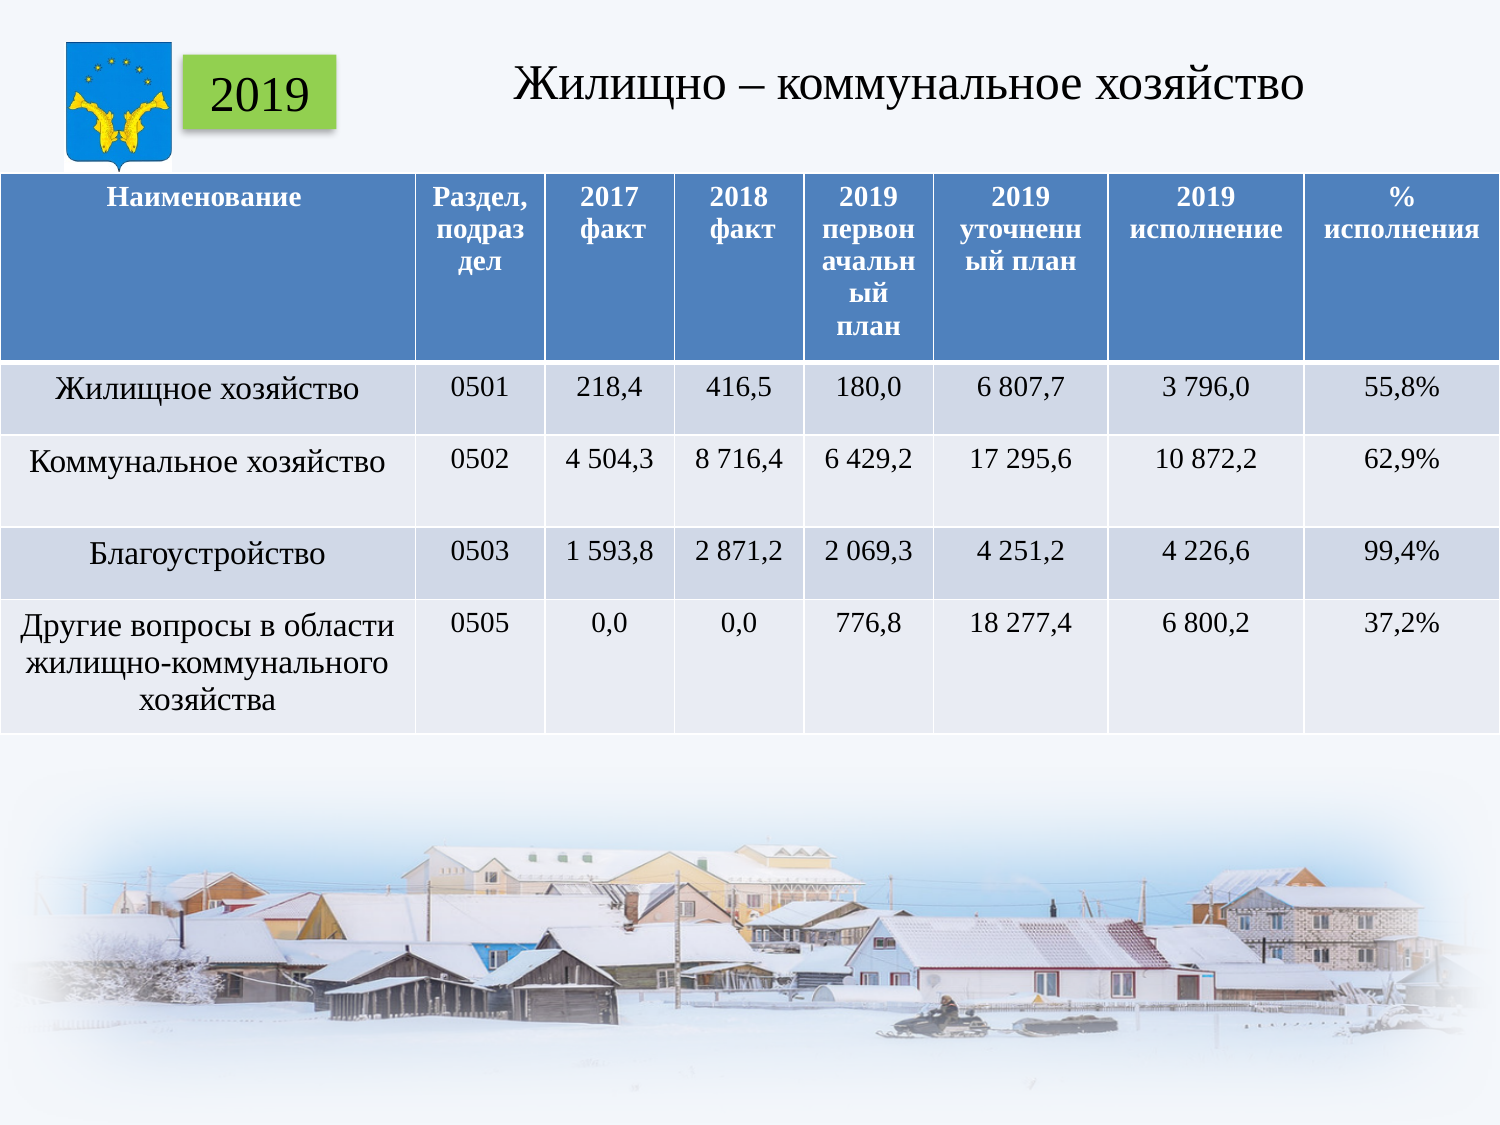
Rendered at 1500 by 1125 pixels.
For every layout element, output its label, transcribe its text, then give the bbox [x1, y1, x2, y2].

table_cell 180,0 [805, 365, 933, 434]
table_cell 6 800,2 [1109, 600, 1303, 733]
table_header 2019 уточненный план [934, 174, 1107, 360]
picture [0, 763, 1500, 1125]
table_header 2019 исполнение [1109, 174, 1303, 360]
table_cell 0503 [416, 528, 544, 599]
table_cell 18 277,4 [934, 600, 1107, 733]
table_cell 1 593,8 [546, 528, 674, 599]
table_cell 0,0 [546, 600, 674, 733]
table_cell 218,4 [546, 365, 674, 434]
table_cell 3 796,0 [1109, 365, 1303, 434]
table_cell 4 504,3 [546, 436, 674, 526]
table_header 2017 факт [546, 174, 674, 360]
table_cell 0505 [416, 600, 544, 733]
table_header % исполнения [1305, 174, 1499, 360]
picture [64, 42, 172, 173]
table_header 2018 факт [675, 174, 803, 360]
table_cell 4 251,2 [934, 528, 1107, 599]
table_cell 6 429,2 [805, 436, 933, 526]
table_cell Благоустройство [1, 528, 415, 599]
table_cell 4 226,6 [1109, 528, 1303, 599]
table_cell 55,8% [1305, 365, 1499, 434]
text_box 2019 [182, 54, 337, 130]
table_cell 62,9% [1305, 436, 1499, 526]
table_cell 0,0 [675, 600, 803, 733]
table_cell 8 716,4 [675, 436, 803, 526]
table_header 2019 первоначальный план [805, 174, 933, 360]
table_cell 416,5 [675, 365, 803, 434]
table_cell 6 807,7 [934, 365, 1107, 434]
table_cell 17 295,6 [934, 436, 1107, 526]
table_cell 2 069,3 [805, 528, 933, 599]
table_cell 0501 [416, 365, 544, 434]
table_cell 37,2% [1305, 600, 1499, 733]
table_cell 2 871,2 [675, 528, 803, 599]
table_cell Другие вопросы в области жилищно-коммунального хозяйства [1, 600, 415, 733]
table_header Наименование [1, 174, 415, 360]
table_cell Жилищное хозяйство [1, 365, 415, 434]
table_cell 0502 [416, 436, 544, 526]
table_cell 10 872,2 [1109, 436, 1303, 526]
table_cell 99,4% [1305, 528, 1499, 599]
table_cell 776,8 [805, 600, 933, 733]
text_box Жилищно – коммунальное хозяйство [371, 42, 1447, 118]
table_header Раздел, подраздел [416, 174, 544, 360]
table_cell Коммунальное хозяйство [1, 436, 415, 526]
